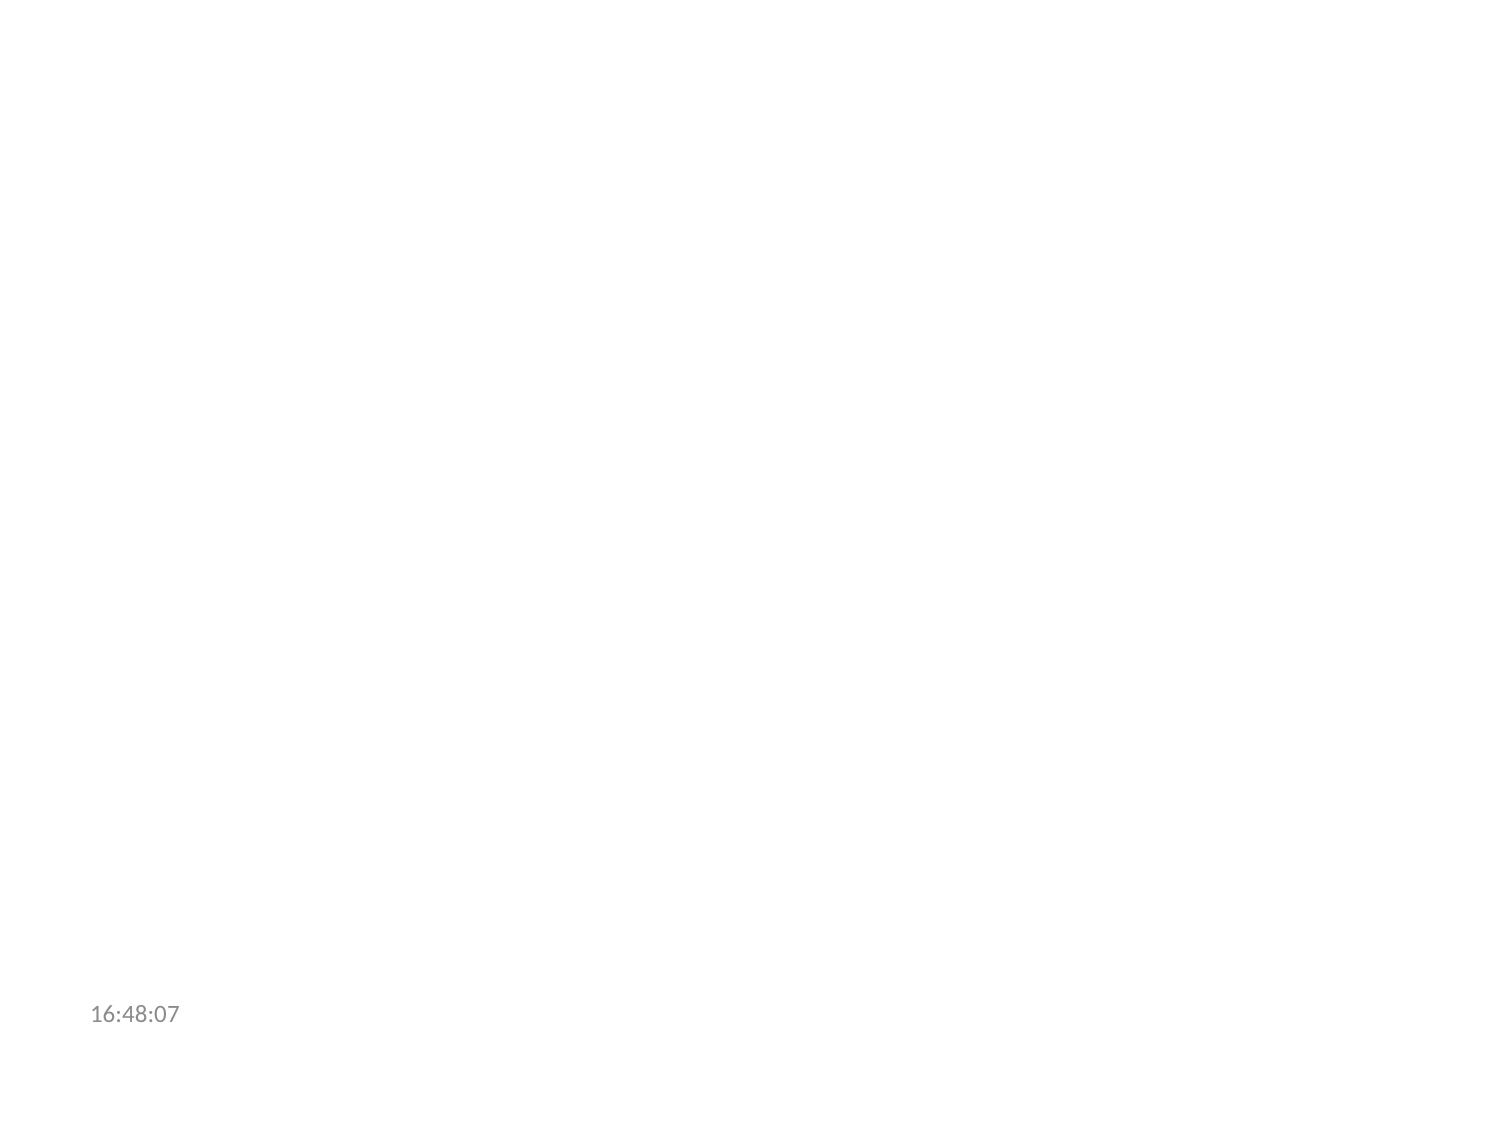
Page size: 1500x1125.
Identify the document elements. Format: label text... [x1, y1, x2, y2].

text_box 15:35:09 [75, 982, 425, 1043]
